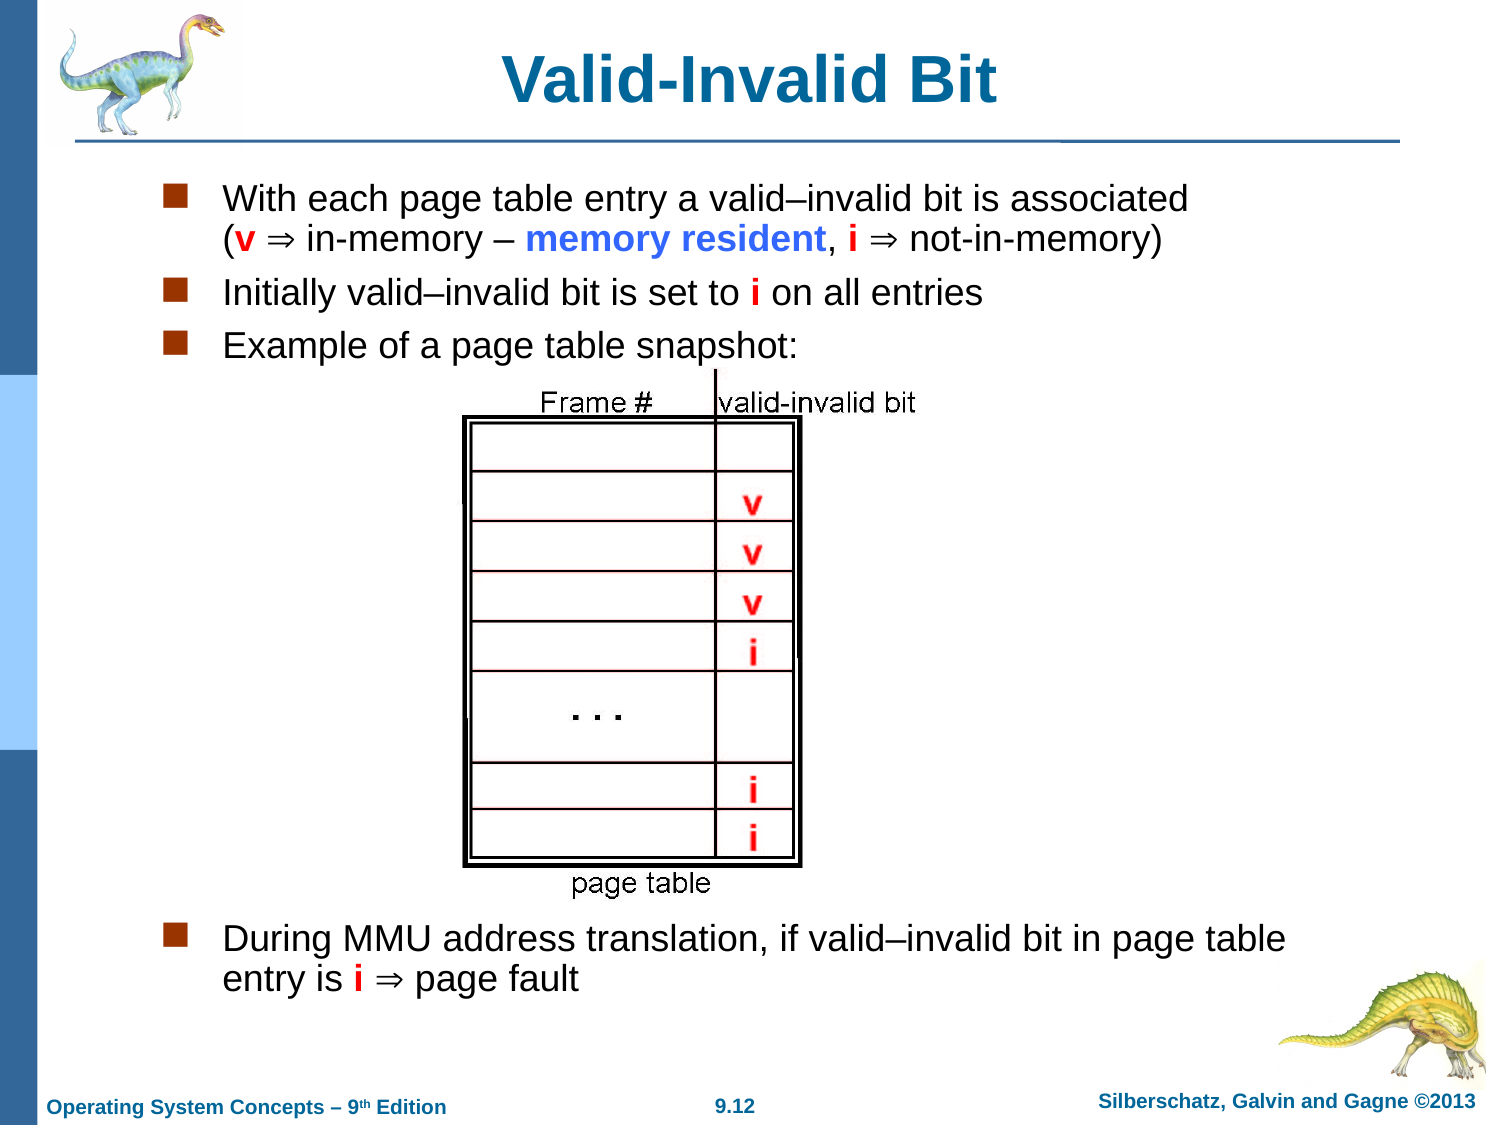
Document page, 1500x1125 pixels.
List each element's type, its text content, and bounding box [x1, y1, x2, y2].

title Valid-Invalid Bit [74, 28, 1426, 124]
picture [46, 0, 243, 149]
picture [1275, 959, 1486, 1090]
picture [456, 366, 921, 903]
list With each page table entry a valid–invalid bit is associated (v  in-memory – memory resident, i  not-in-memory) Initially valid–invalid bit is set to i on all entries Example of a page table snapshot: During MMU address translation, if valid–invalid bit in page table entry is i  page fault [150, 171, 1367, 1070]
